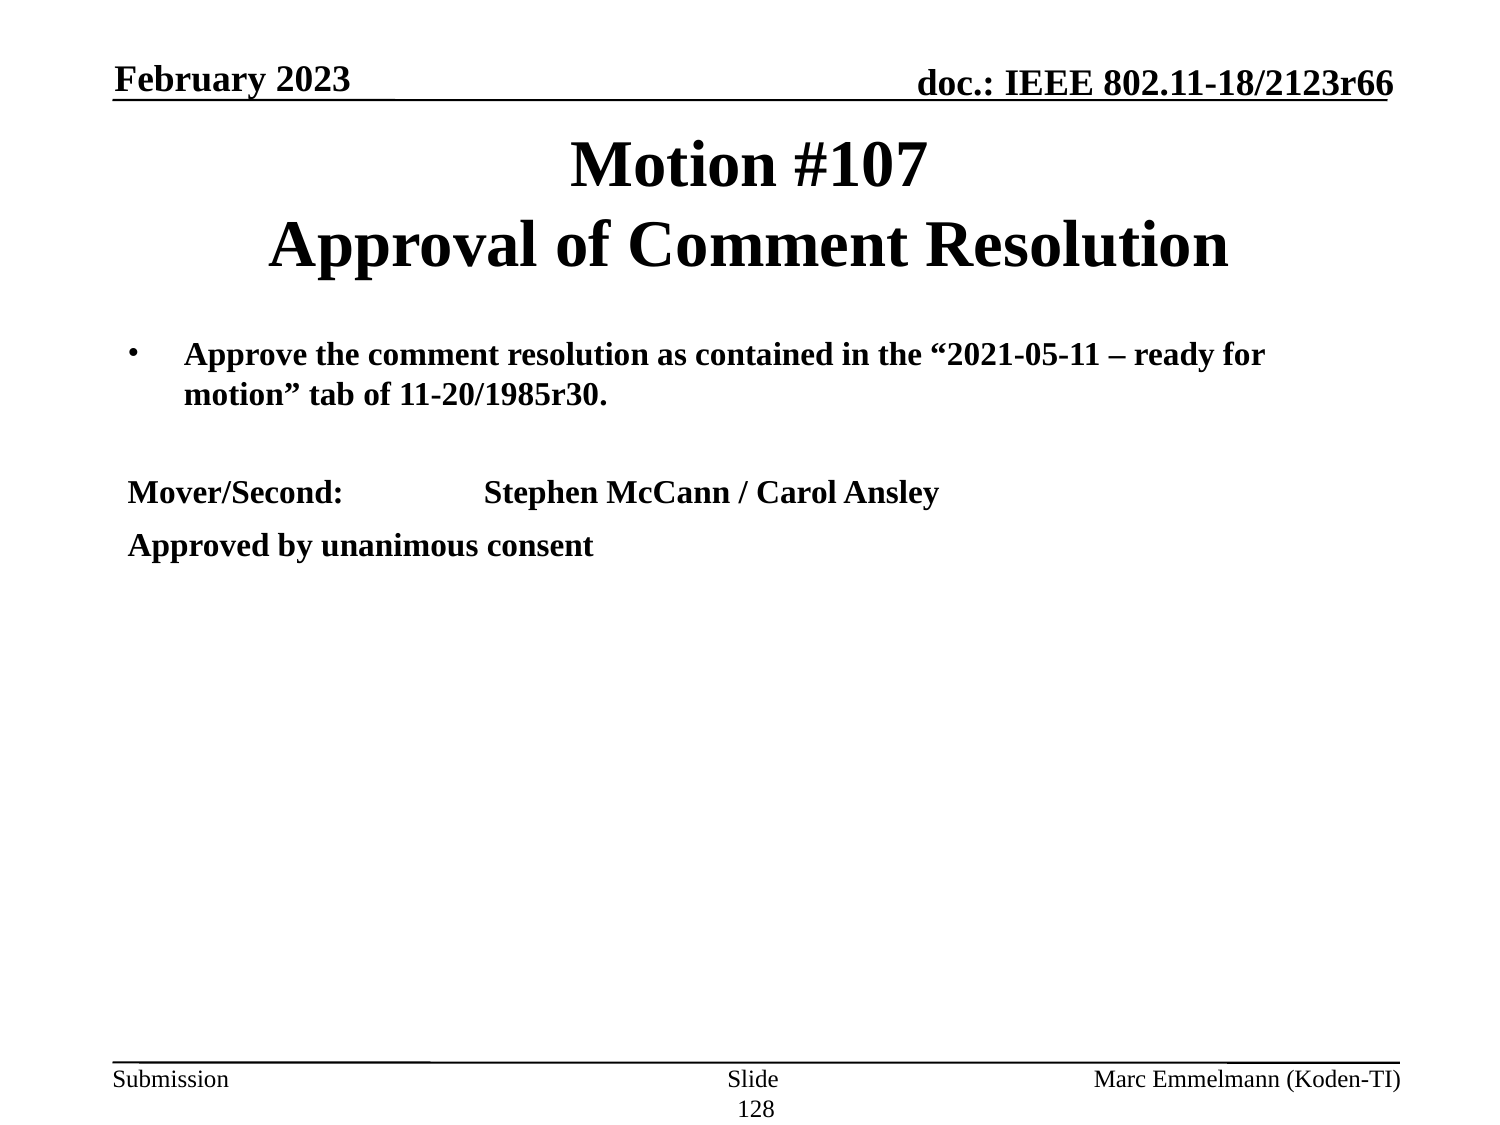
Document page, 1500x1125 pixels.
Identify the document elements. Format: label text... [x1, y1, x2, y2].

slide_number Slide 128 [712, 1061, 800, 1123]
title Motion #107 Approval of Comment Resolution [112, 112, 1388, 288]
footer Marc Emmelmann (Koden-TI) [878, 1061, 1402, 1093]
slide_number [114, 54, 423, 100]
list Approve the comment resolution as contained in the “2021-05-11 – ready for motion” tab of 11-20/1985r30. Mover/Second: Stephen McCann / Carol Ansley Approved by unanimous consent [112, 324, 1388, 1000]
